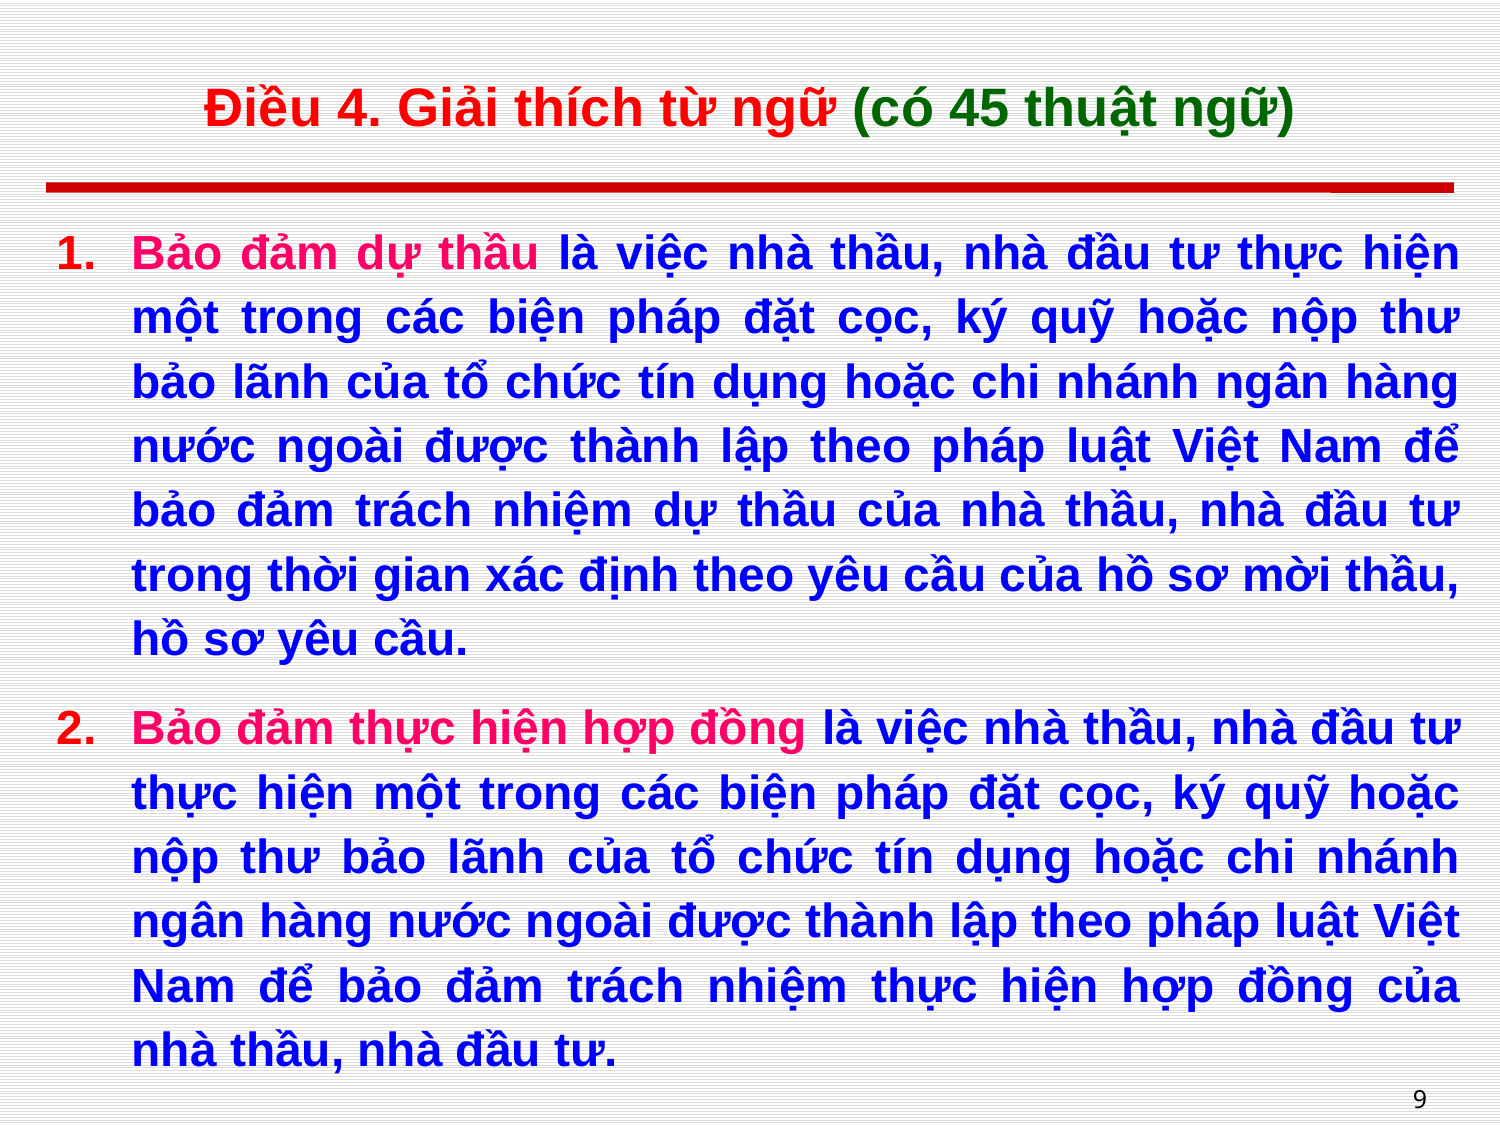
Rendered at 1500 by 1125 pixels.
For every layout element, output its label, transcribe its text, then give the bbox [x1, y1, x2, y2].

text_box Bảo đảm dự thầu là việc nhà thầu, nhà đầu tư thực hiện một trong các biện pháp đặt cọc, ký quỹ hoặc nộp thư bảo lãnh của tổ chức tín dụng hoặc chi nhánh ngân hàng nước ngoài được thành lập theo pháp luật Việt Nam để bảo đảm trách nhiệm dự thầu của nhà thầu, nhà đầu tư trong thời gian xác định theo yêu cầu của hồ sơ mời thầu, hồ sơ yêu cầu. Bảo đảm thực hiện hợp đồng là việc nhà thầu, nhà đầu tư thực hiện một trong các biện pháp đặt cọc, ký quỹ hoặc nộp thư bảo lãnh của tổ chức tín dụng hoặc chi nhánh ngân hàng nước ngoài được thành lập theo pháp luật Việt Nam để bảo đảm trách nhiệm thực hiện hợp đồng của nhà thầu, nhà đầu tư. [23, 199, 1477, 1088]
title Điều 4. Giải thích từ ngữ (có 45 thuật ngữ) [38, 24, 1463, 175]
